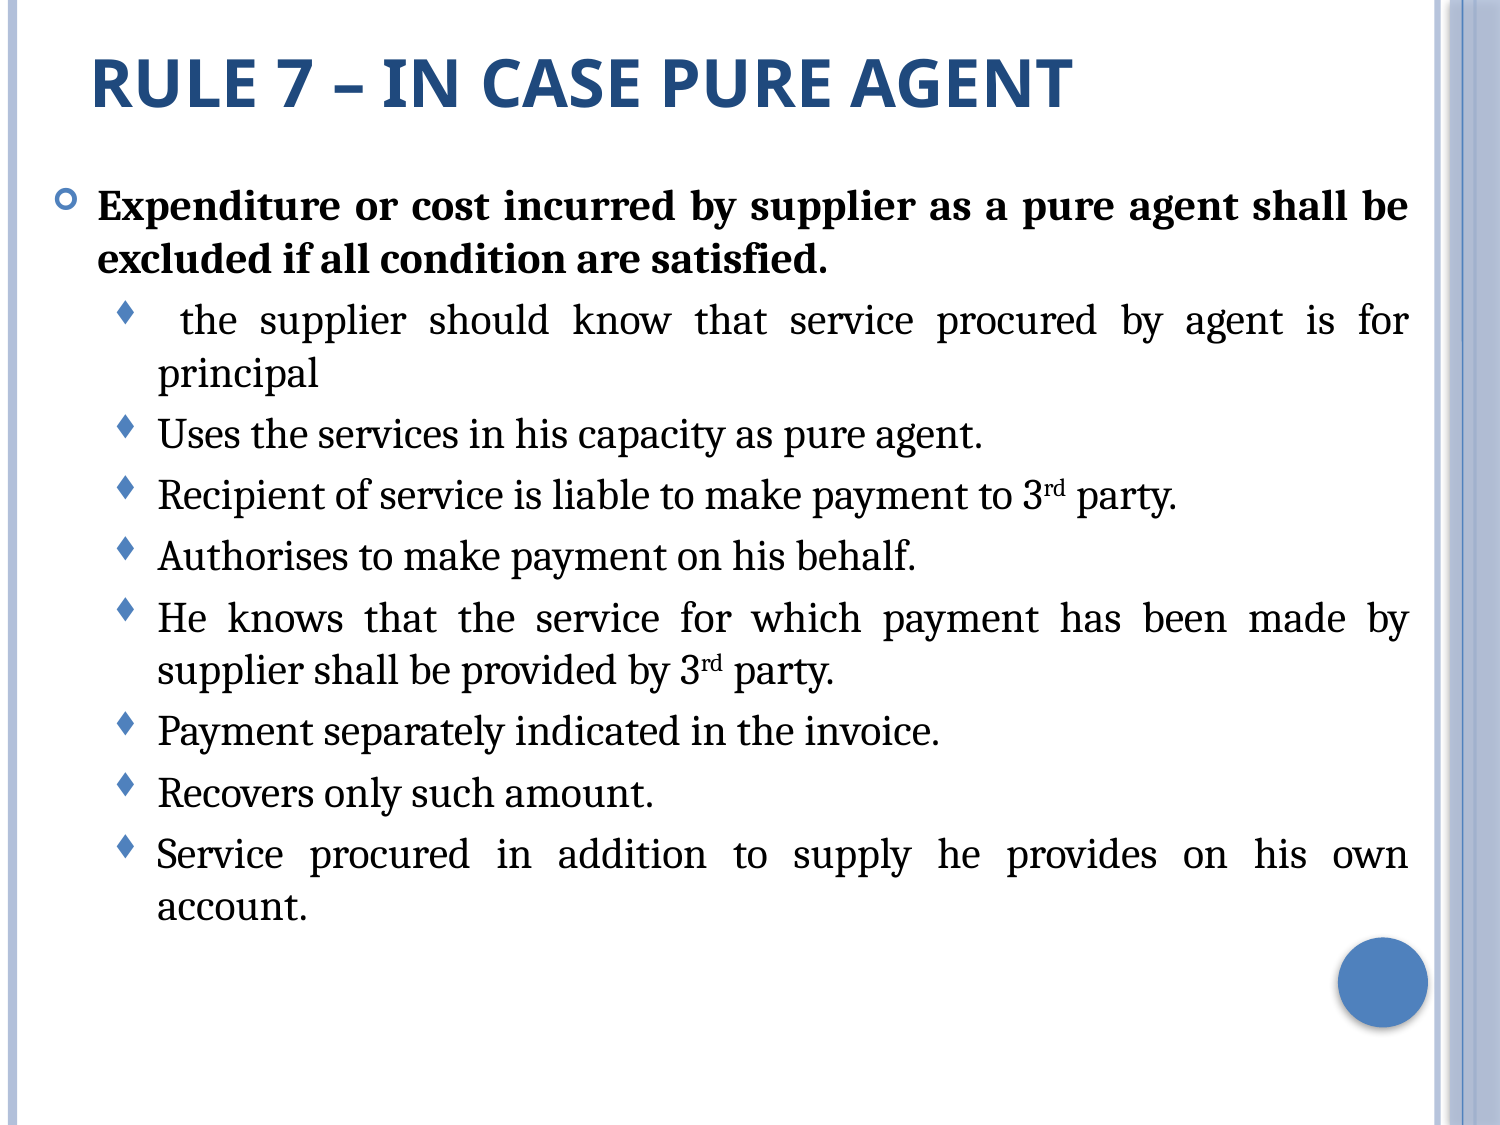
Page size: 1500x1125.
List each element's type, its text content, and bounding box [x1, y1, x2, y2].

title Rule 7 – in case Pure agent [75, 0, 1425, 129]
list Expenditure or cost incurred by supplier as a pure agent shall be excluded if all condition are satisfied. the supplier should know that service procured by agent is for principal Uses the services in his capacity as pure agent. Recipient of service is liable to make payment to 3rd party. Authorises to make payment on his behalf. He knows that the service for which payment has been made by supplier shall be provided by 3rd party. Payment separately indicated in the invoice. Recovers only such amount. Service procured in addition to supply he provides on his own account. [37, 169, 1425, 1125]
